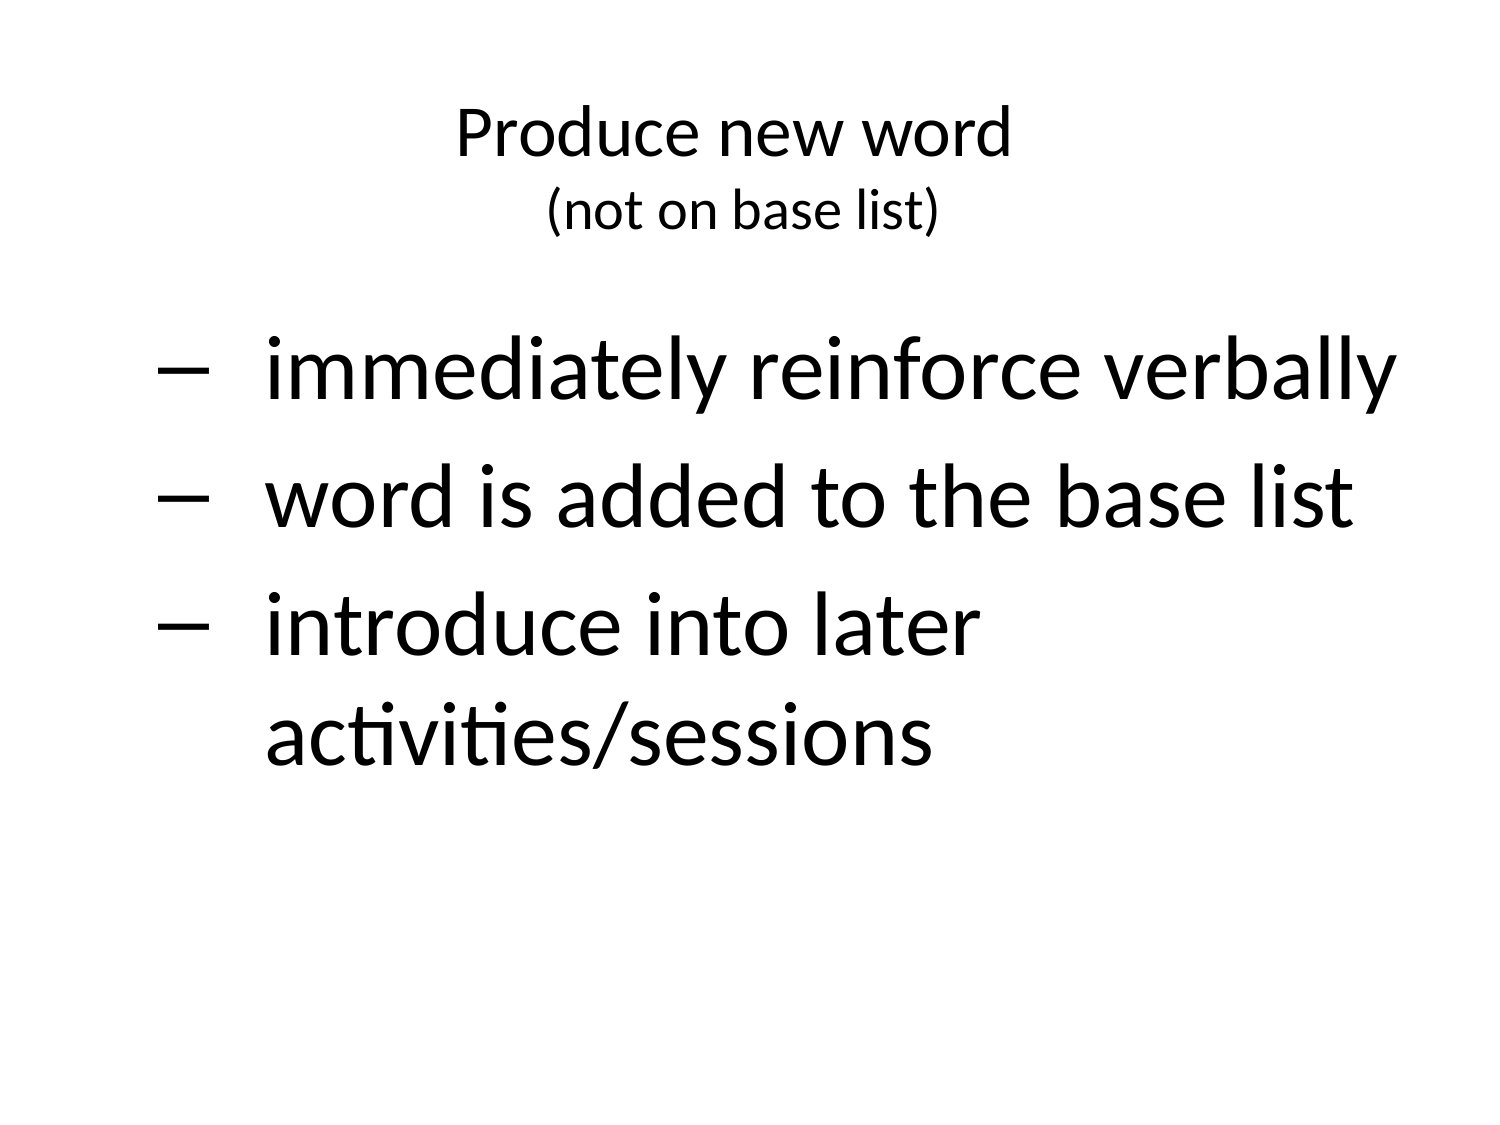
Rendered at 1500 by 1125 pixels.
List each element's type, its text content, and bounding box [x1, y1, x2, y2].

list immediately reinforce verbally word is added to the base list introduce into later activities/sessions [87, 299, 1438, 1063]
title Produce new word (not on base list) [112, 75, 1375, 250]
